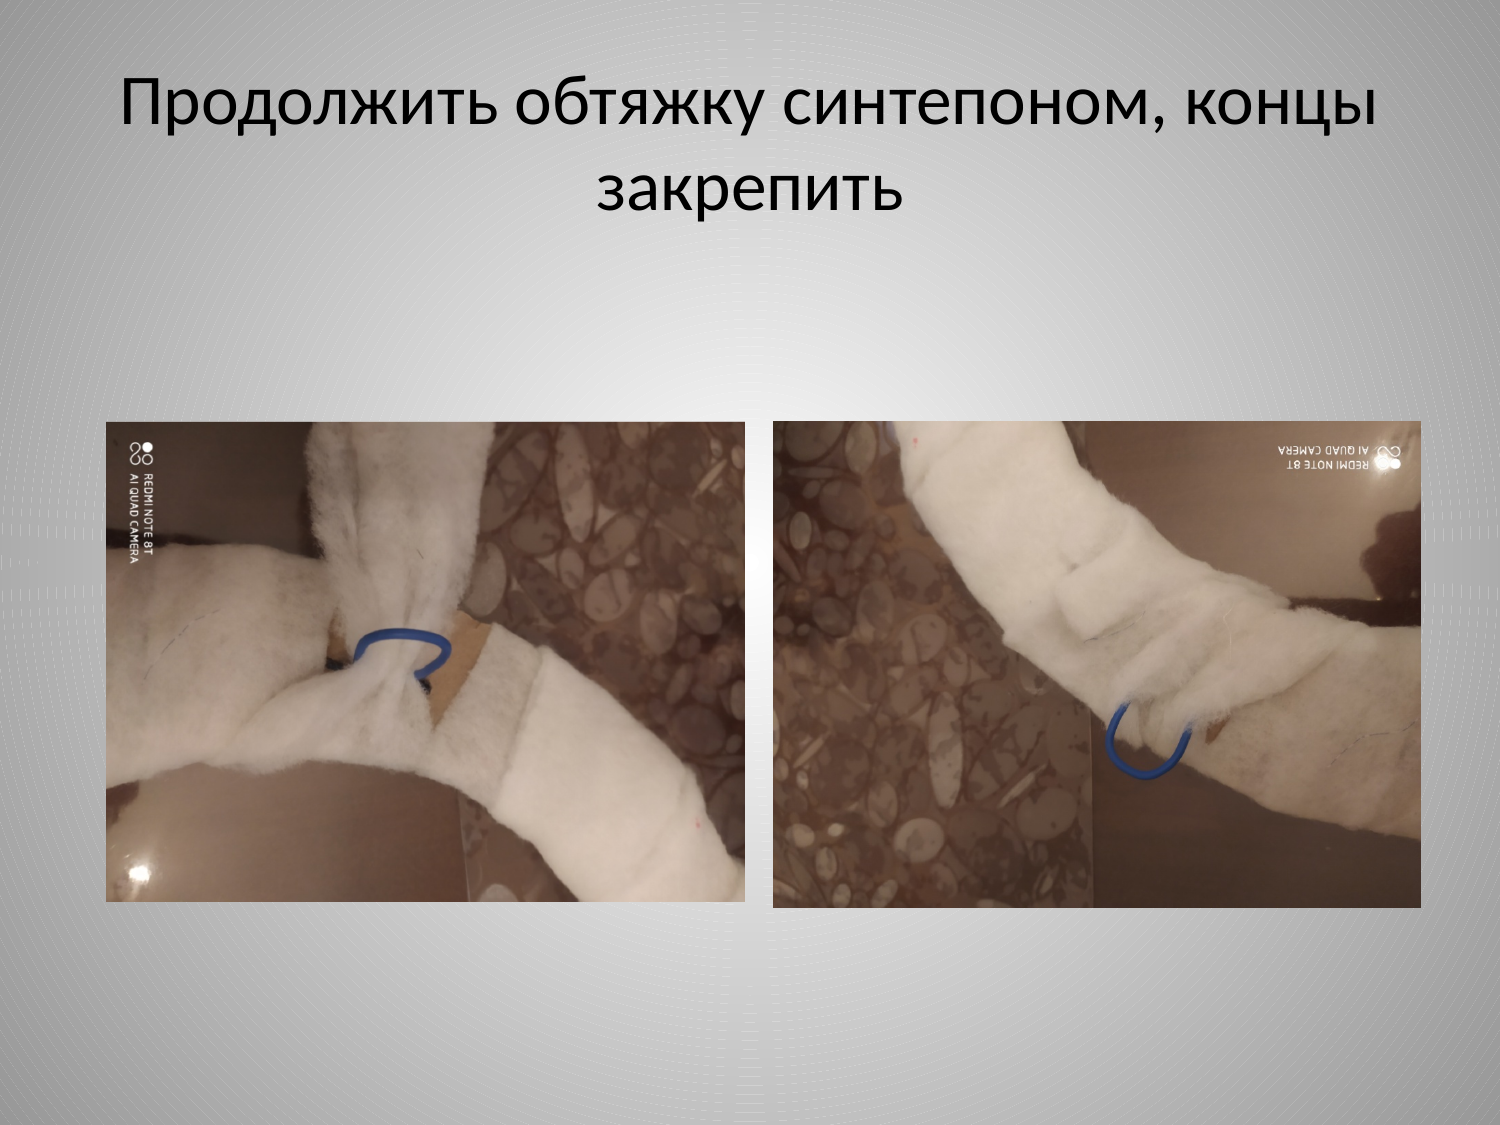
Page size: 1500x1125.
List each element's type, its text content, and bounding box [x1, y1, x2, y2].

picture [773, 421, 1421, 908]
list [105, 421, 746, 902]
title Продолжить обтяжку синтепоном, концы закрепить [75, 45, 1425, 233]
